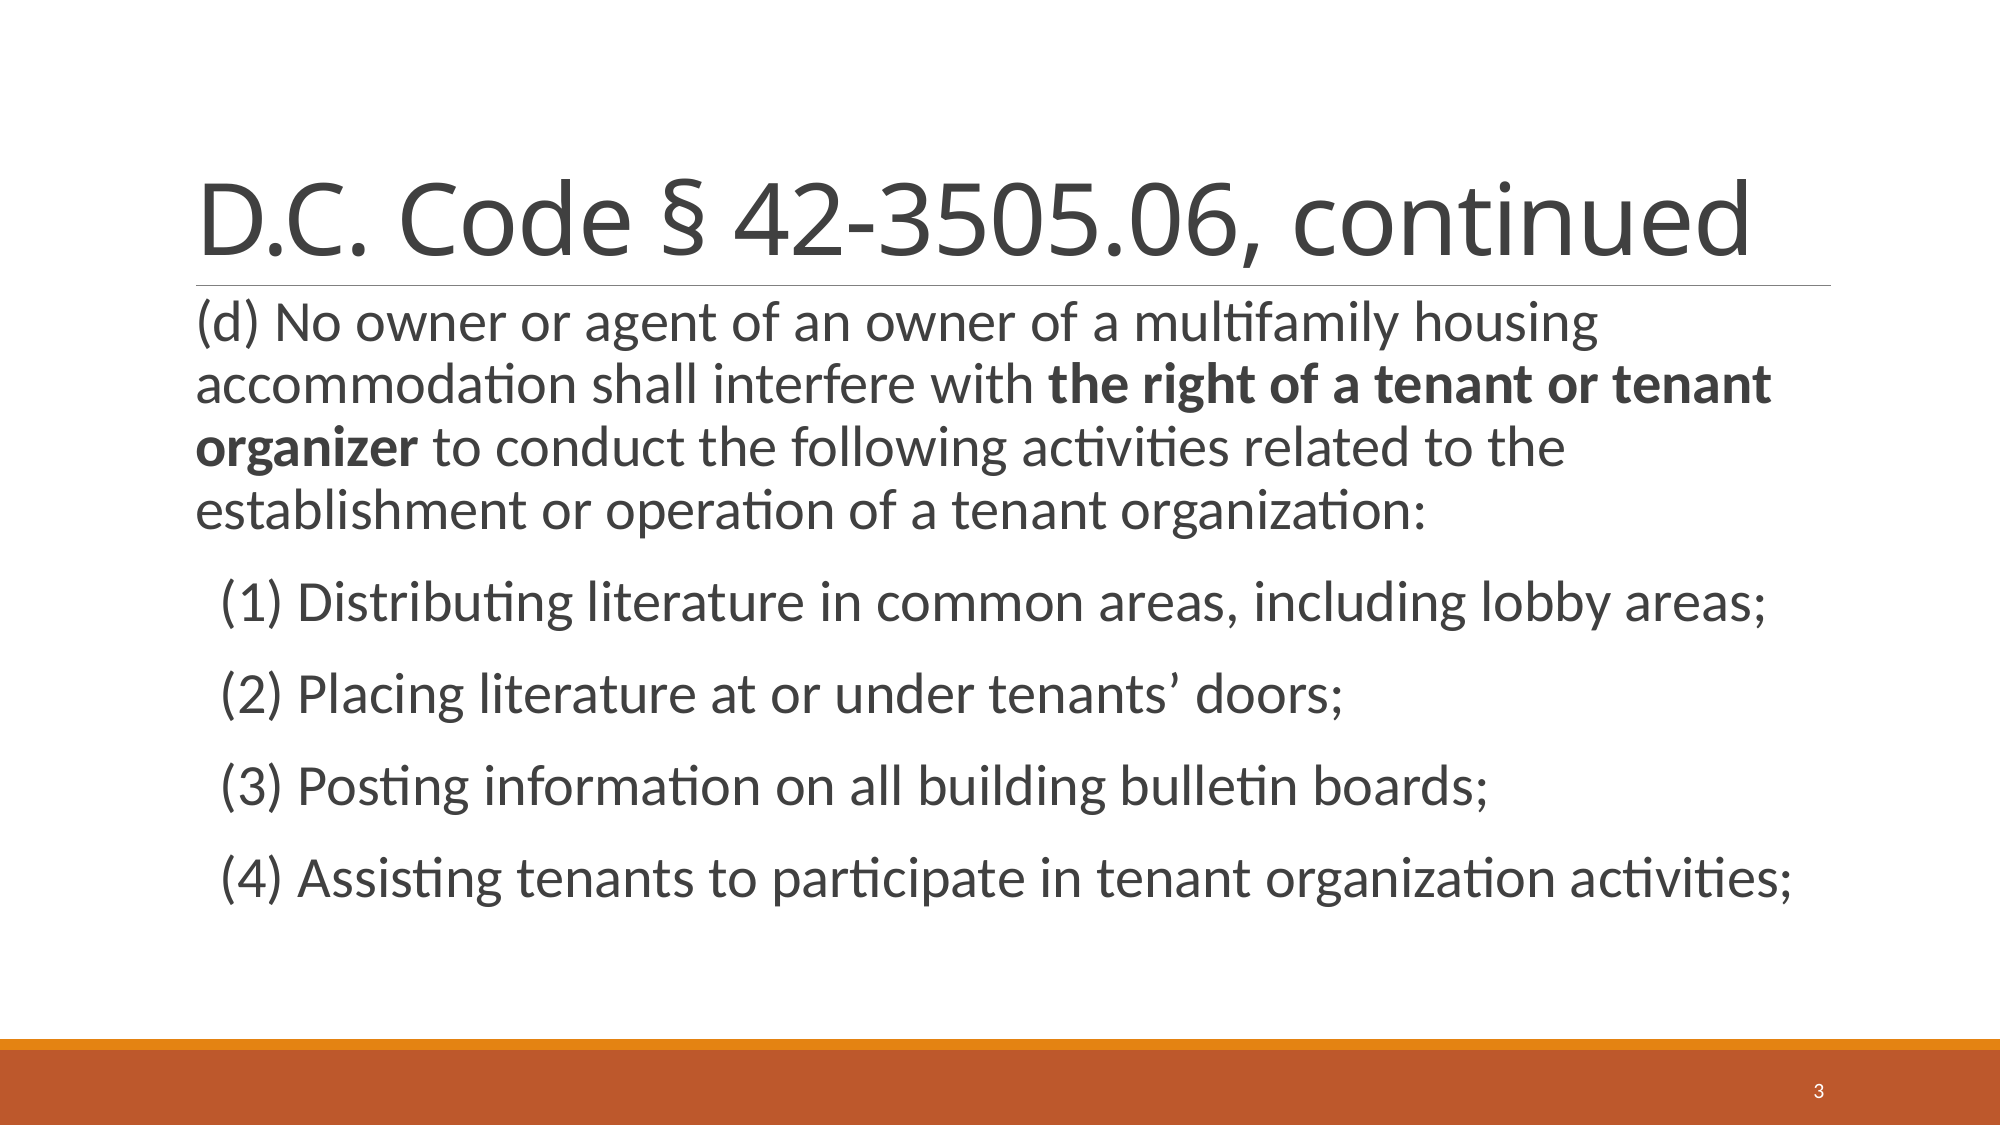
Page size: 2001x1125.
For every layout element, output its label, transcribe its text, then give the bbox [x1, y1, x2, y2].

title D.C. Code § 42-3505.06, continued [180, 47, 1841, 284]
list (d) No owner or agent of an owner of a multifamily housing accommodation shall interfere with the right of a tenant or tenant organizer to conduct the following activities related to the establishment or operation of a tenant organization: (1) Distributing literature in common areas, including lobby areas; (2) Placing literature at or under tenants’ doors; (3) Posting information on all building bulletin boards; (4) Assisting tenants to participate in tenant organization activities; [180, 283, 1830, 1008]
slide_number 3 [1624, 1059, 1840, 1120]
